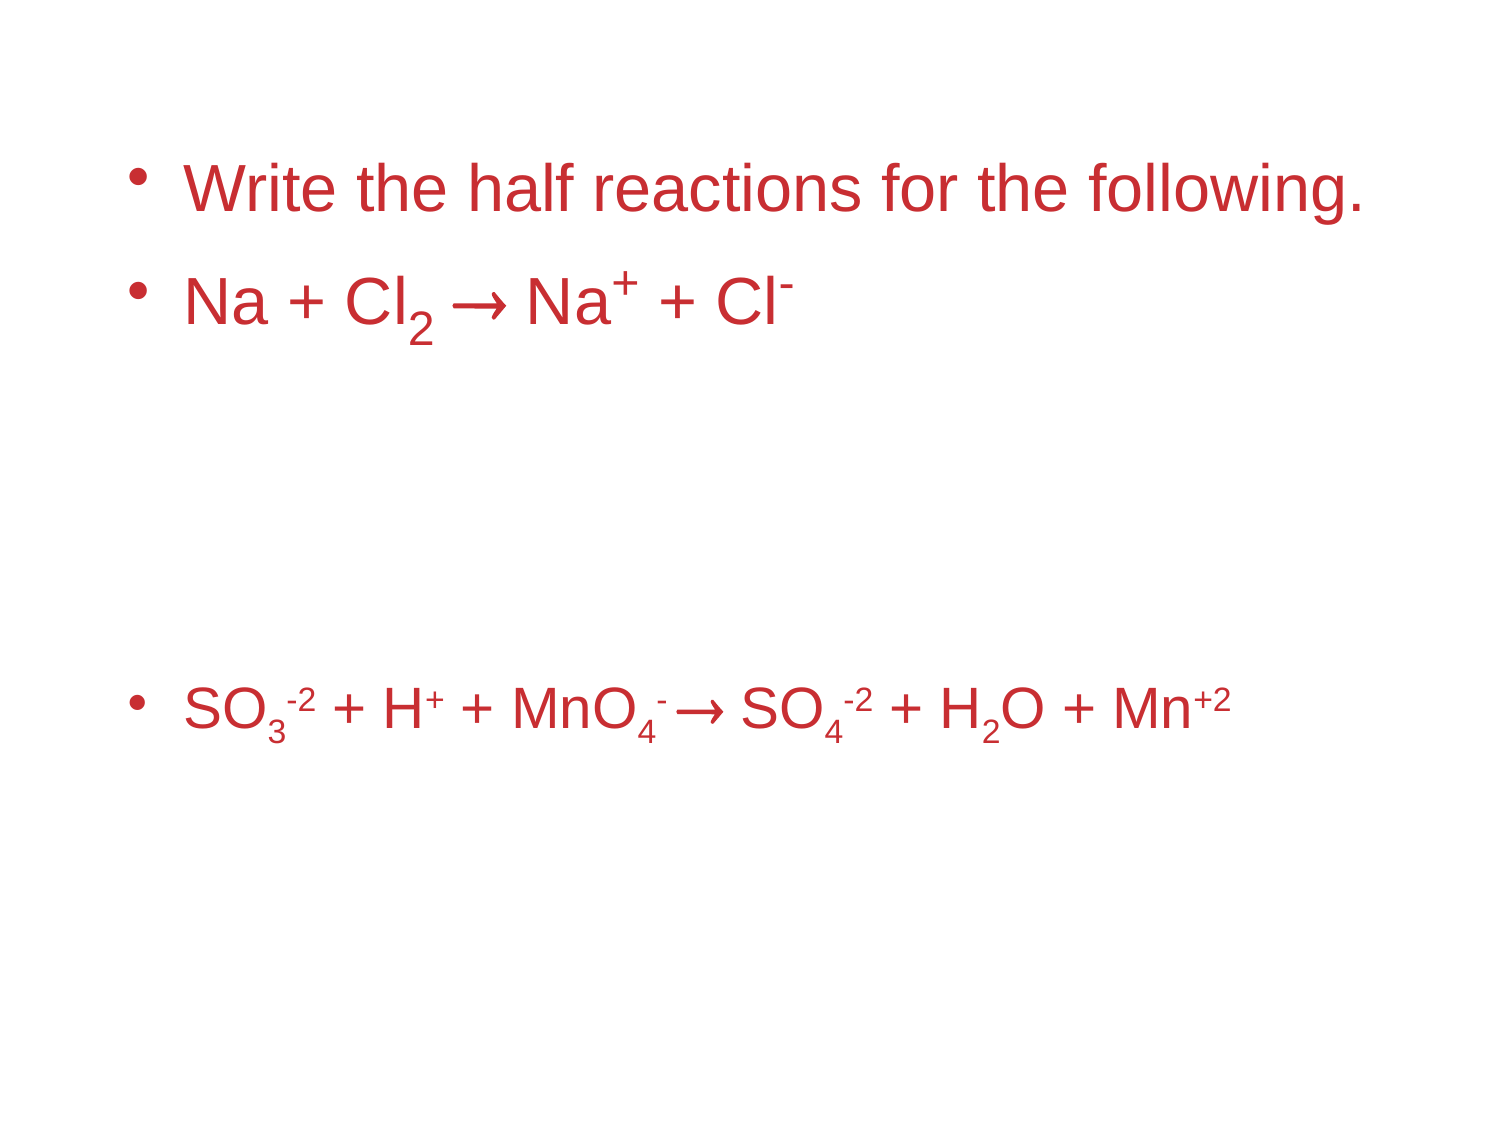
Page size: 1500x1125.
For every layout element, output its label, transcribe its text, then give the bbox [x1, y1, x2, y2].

list Write the half reactions for the following. Na + Cl2 ® Na+ + Cl- SO3-2 + H+ + MnO4- ® SO4-2 + H2O + Mn+2 [112, 137, 1388, 938]
